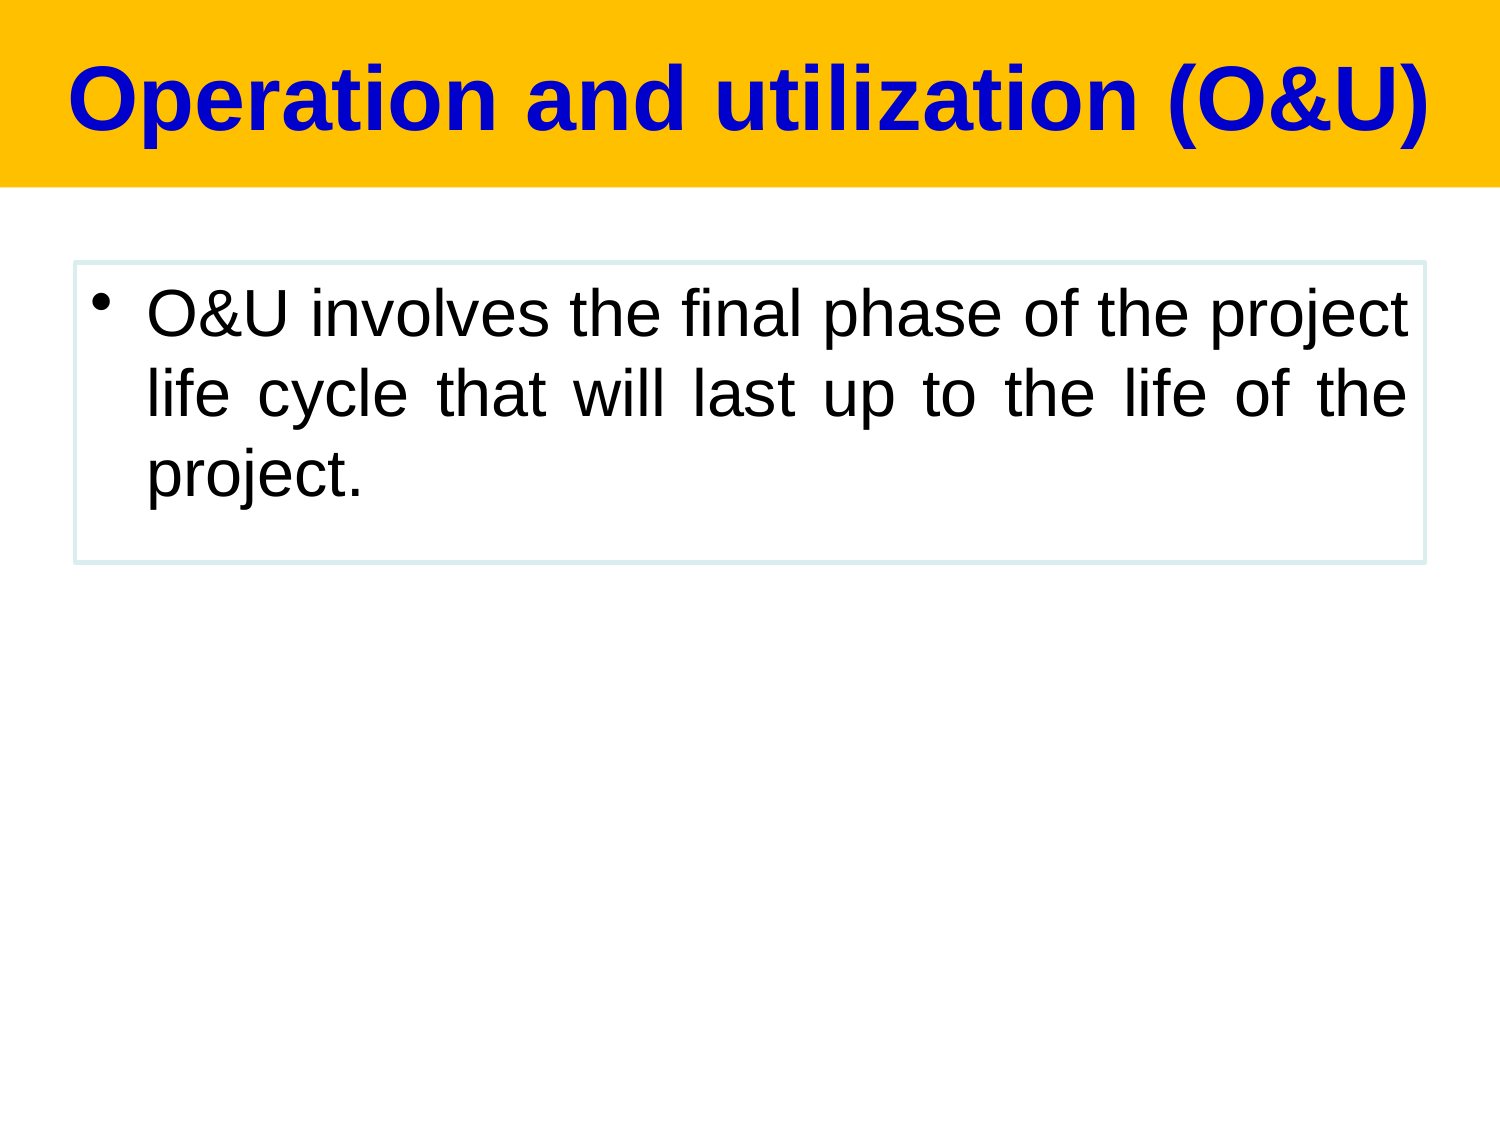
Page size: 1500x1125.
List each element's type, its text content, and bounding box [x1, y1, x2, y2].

title Operation and utilization (O&U) [0, 0, 1500, 188]
list O&U involves the final phase of the project life cycle that will last up to the life of the project. [73, 260, 1427, 565]
